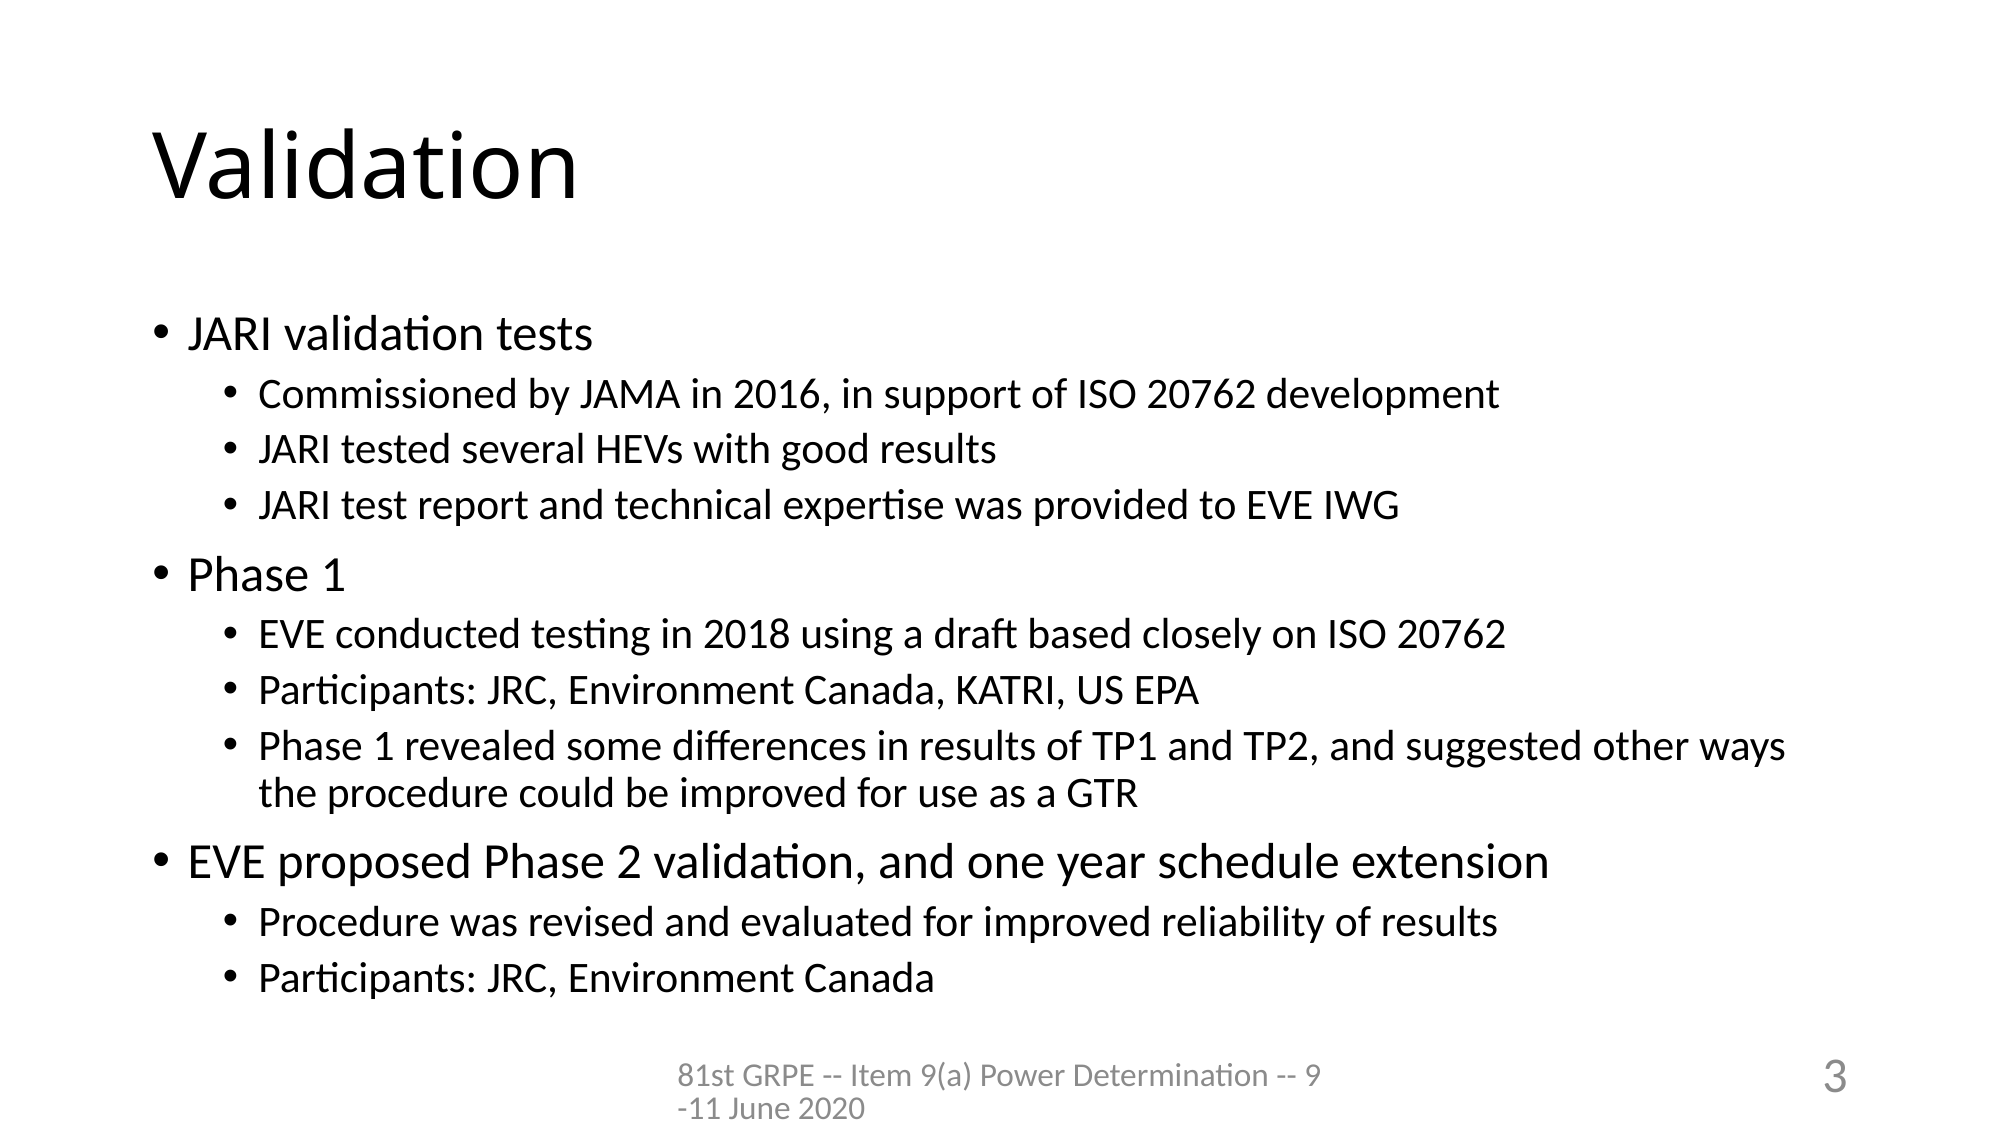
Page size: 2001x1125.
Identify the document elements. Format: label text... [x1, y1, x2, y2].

title Validation [137, 59, 1863, 278]
footer 81st GRPE -- Item 9(a) Power Determination -- 9-11 June 2020 [662, 1042, 1338, 1103]
list JARI validation tests Commissioned by JAMA in 2016, in support of ISO 20762 development JARI tested several HEVs with good results JARI test report and technical expertise was provided to EVE IWG Phase 1 EVE conducted testing in 2018 using a draft based closely on ISO 20762 Participants: JRC, Environment Canada, KATRI, US EPA Phase 1 revealed some differences in results of TP1 and TP2, and suggested other ways the procedure could be improved for use as a GTR EVE proposed Phase 2 validation, and one year schedule extension Procedure was revised and evaluated for improved reliability of results Participants: JRC, Environment Canada [137, 299, 1863, 1014]
slide_number 3 [1412, 1042, 1863, 1103]
